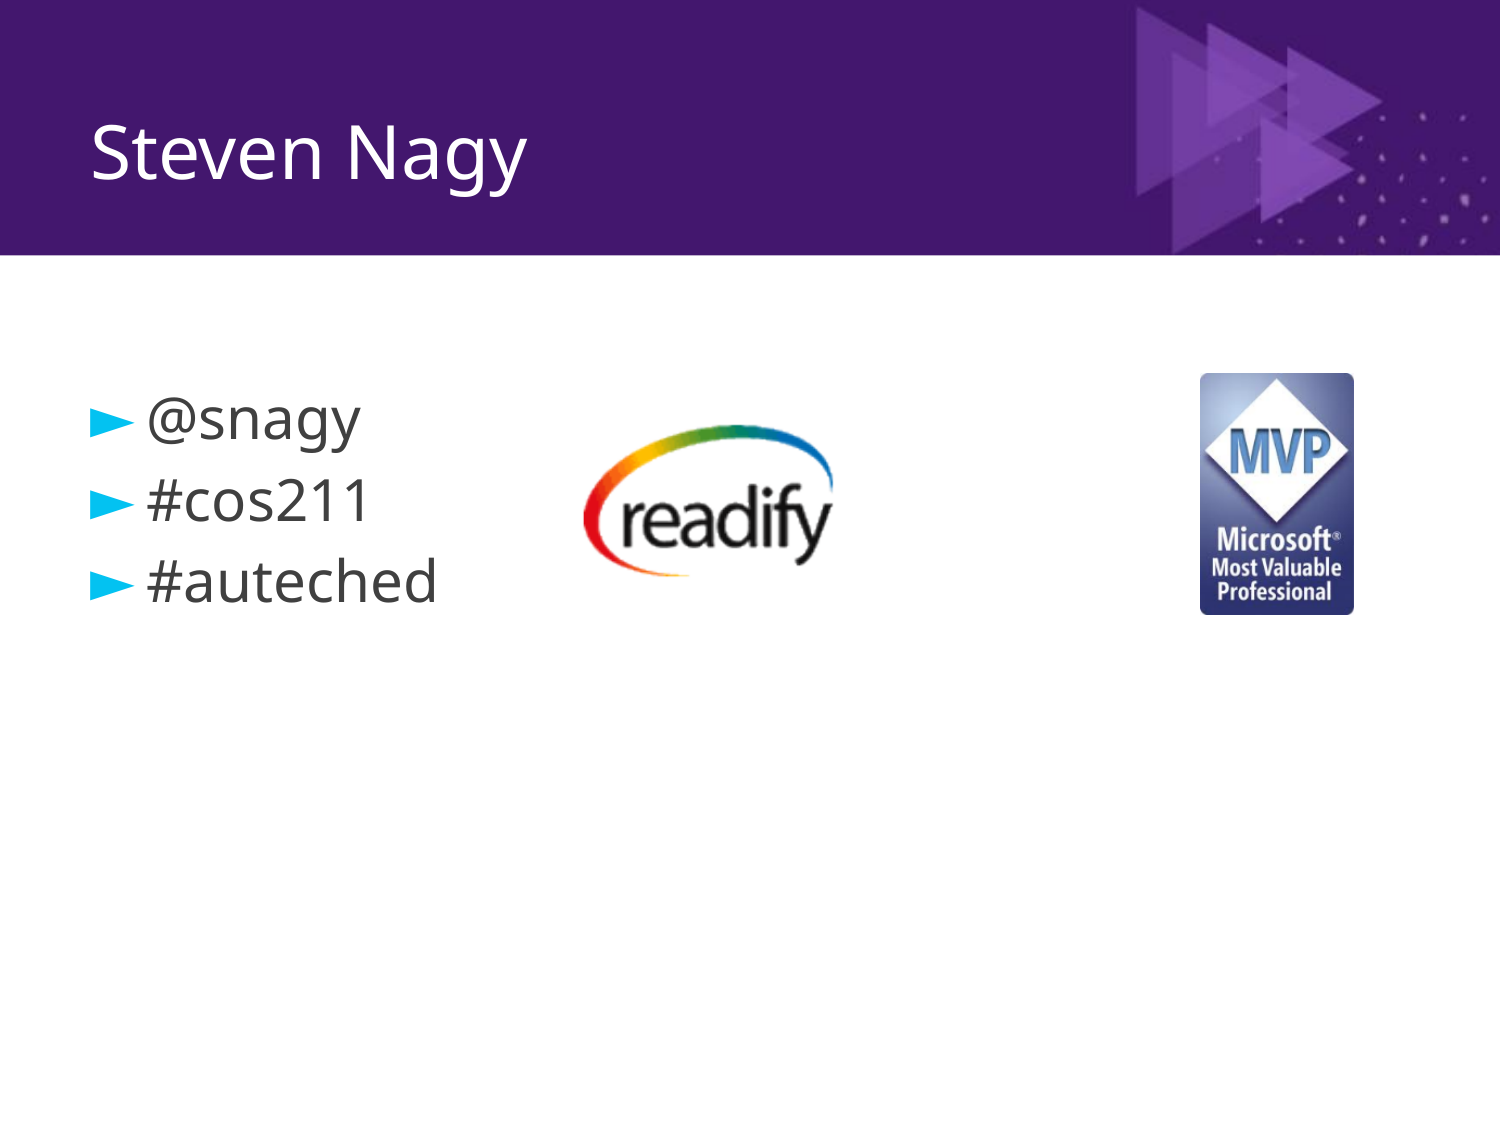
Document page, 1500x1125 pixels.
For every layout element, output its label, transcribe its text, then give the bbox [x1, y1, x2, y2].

picture [497, 396, 951, 610]
picture [0, 0, 1500, 255]
picture [1199, 373, 1354, 615]
list @snagy #cos211 #auteched [75, 373, 1425, 1005]
title Steven Nagy [75, 56, 1425, 244]
